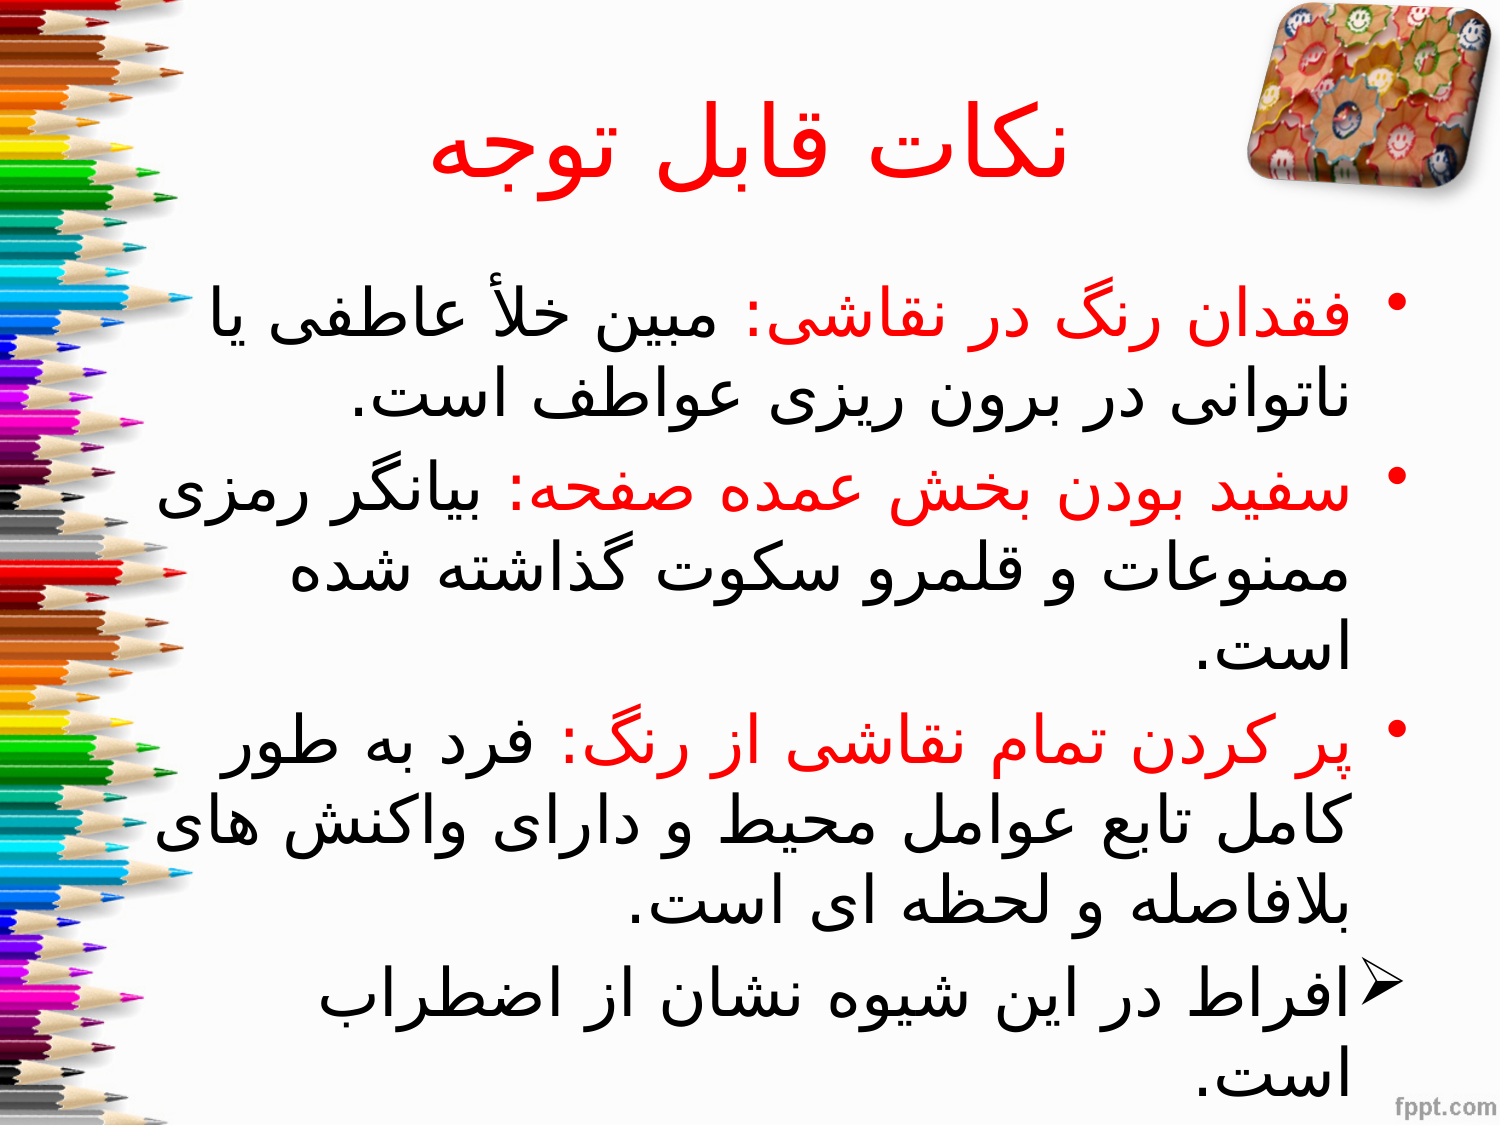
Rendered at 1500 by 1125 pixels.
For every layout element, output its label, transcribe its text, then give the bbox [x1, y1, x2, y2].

list فقدان رنگ در نقاشی: مبین خلأ عاطفی یا ناتوانی در برون ریزی عواطف است. سفید بودن بخش عمده صفحه: بیانگر رمزی ممنوعات و قلمرو سکوت گذاشته شده است. پر کردن تمام نقاشی از رنگ: فرد به طور کامل تابع عوامل محیط و دارای واکنش های بلافاصله و لحظه ای است. افراط در این شیوه نشان از اضطراب است. [135, 262, 1425, 1005]
picture [0, 0, 1500, 1125]
title نکات قابل توجه [75, 62, 1205, 213]
